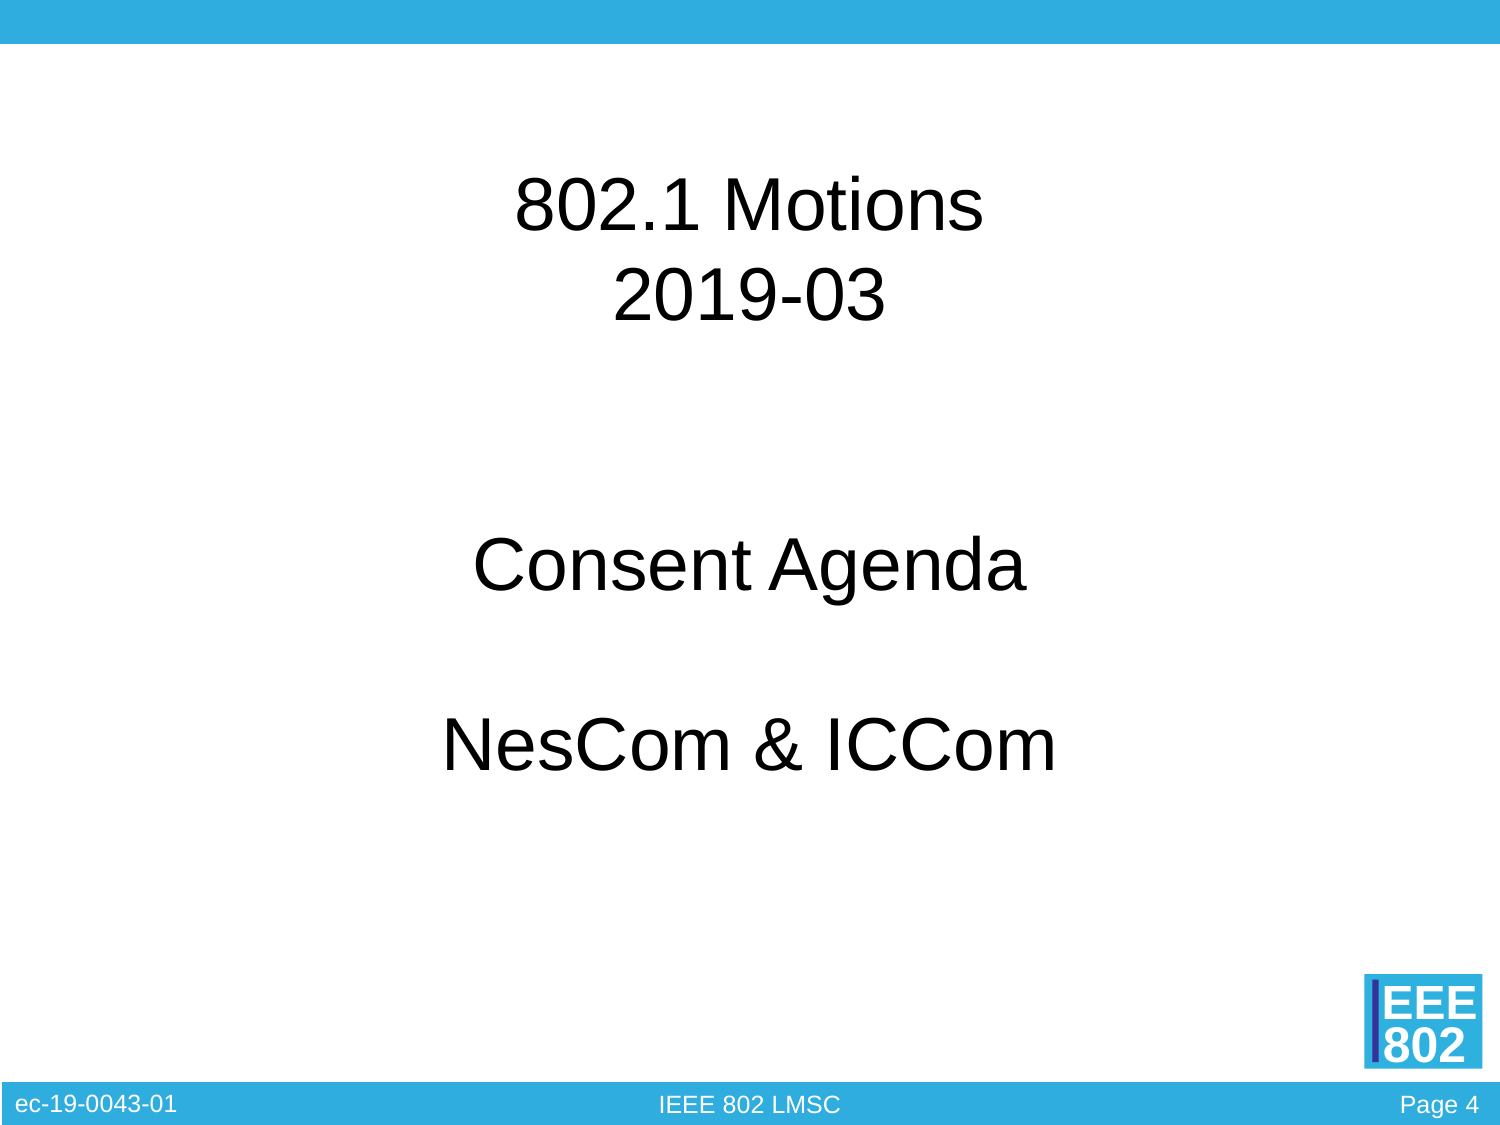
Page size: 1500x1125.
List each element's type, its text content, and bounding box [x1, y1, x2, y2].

title 802.1 Motions 2019-03 Consent Agenda NesCom & ICCom [112, 349, 1388, 591]
